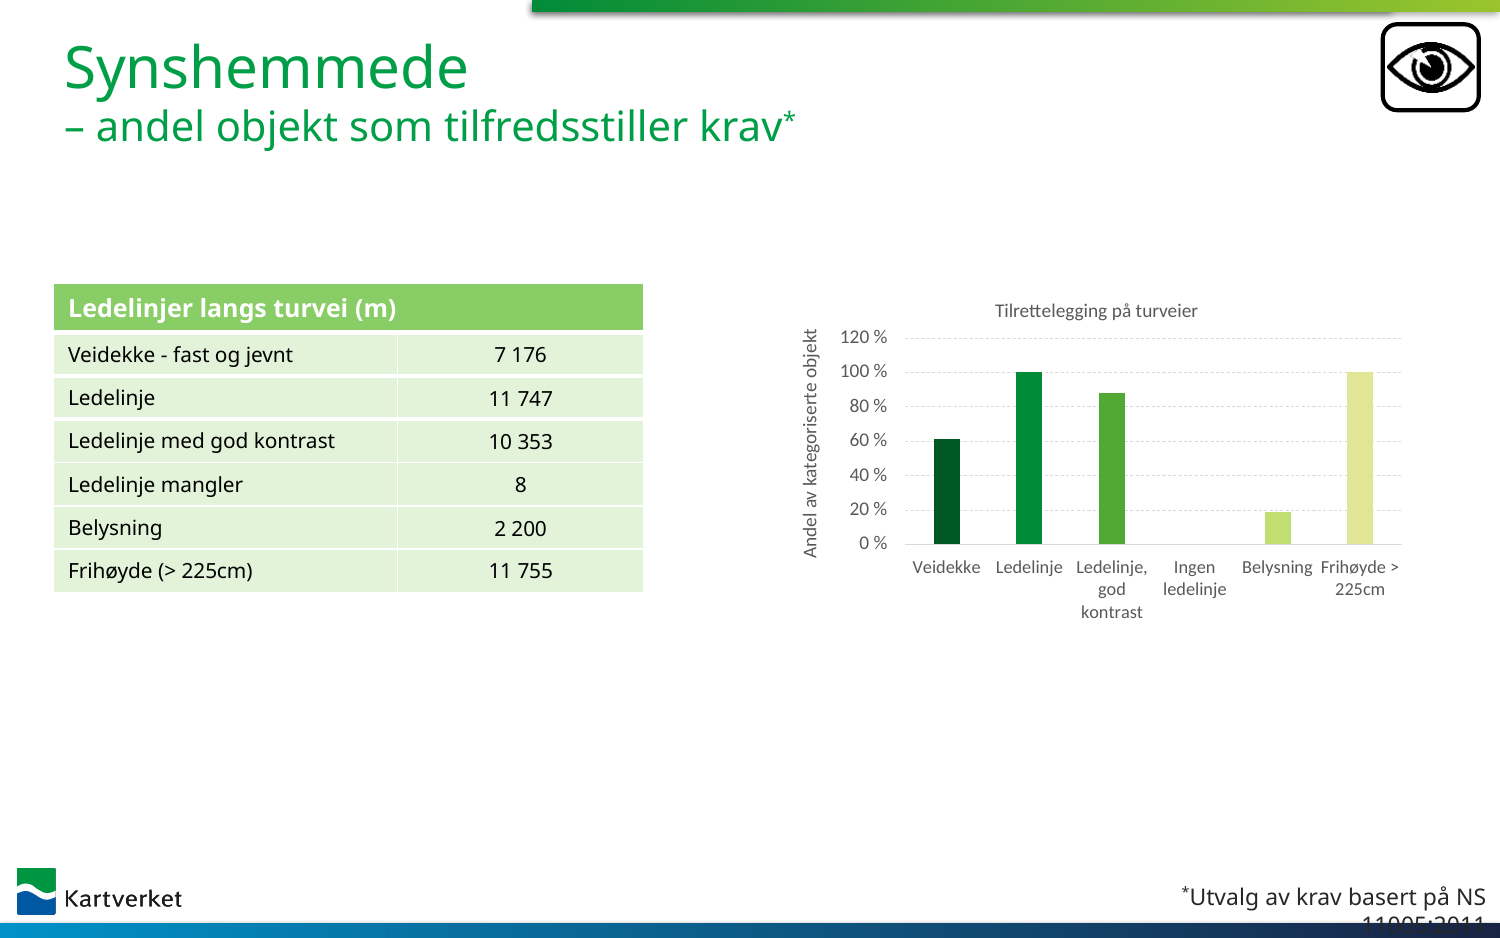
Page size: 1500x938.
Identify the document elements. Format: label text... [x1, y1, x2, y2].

table_cell Frihøyde (> 225cm) [54, 550, 397, 592]
table_cell 7 176 [398, 335, 643, 374]
text_box *Utvalg av krav basert på NS 11005:2011 [1068, 873, 1500, 938]
table_cell 8 [398, 463, 643, 505]
table_cell 10 353 [398, 421, 643, 462]
table_cell Veidekke - fast og jevnt [54, 335, 397, 374]
table_cell Ledelinje mangler [54, 463, 397, 505]
table_cell 11 747 [398, 378, 643, 417]
table_header Ledelinjer langs turvei (m) [54, 284, 643, 330]
table_cell Ledelinje med god kontrast [54, 421, 397, 462]
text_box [1382, 24, 1480, 111]
picture [791, 291, 1402, 630]
table_cell 11 755 [398, 550, 643, 592]
table_cell Ledelinje [54, 378, 397, 417]
table_cell 2 200 [398, 507, 643, 548]
text_box Synshemmede – andel objekt som tilfredsstiller krav* [49, 24, 1431, 158]
table_cell Belysning [54, 507, 397, 548]
